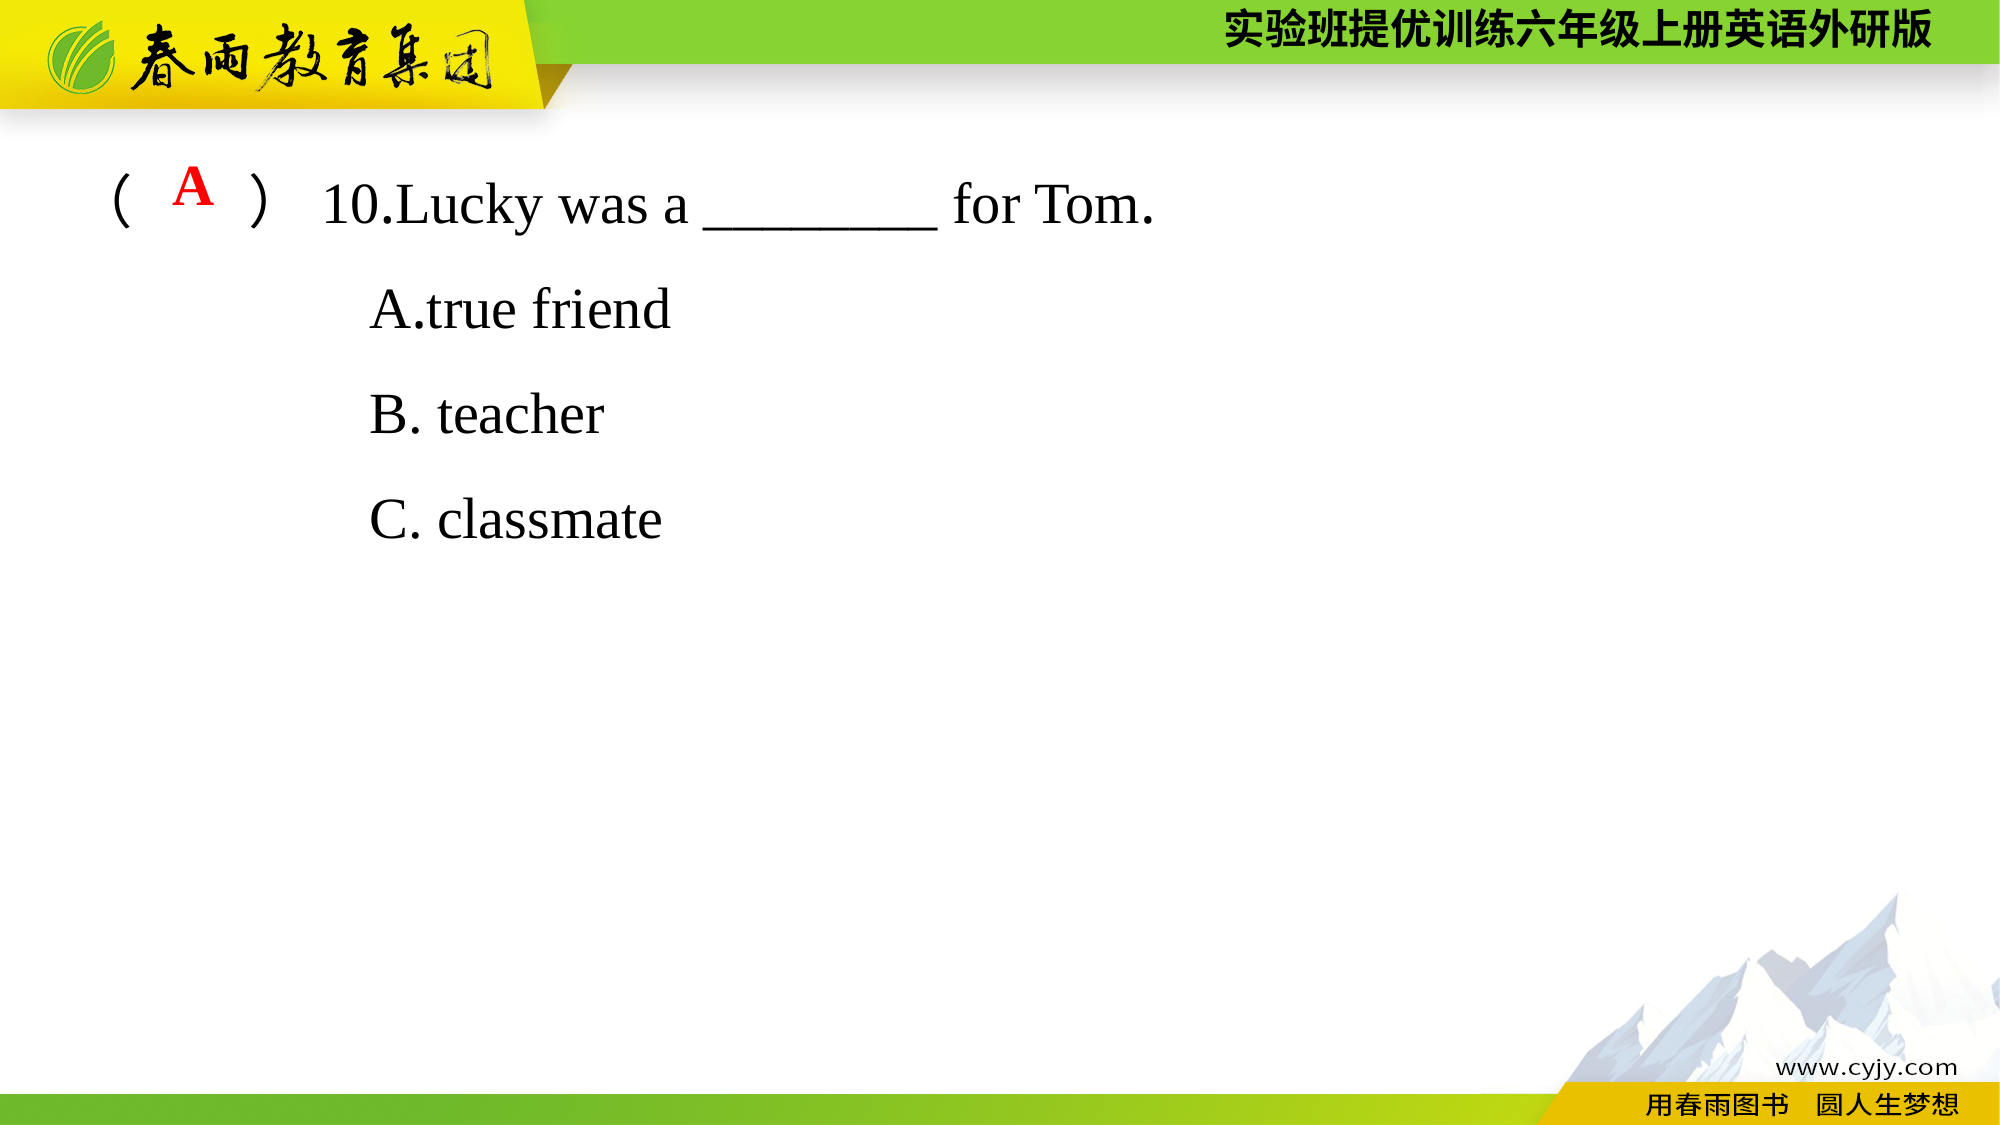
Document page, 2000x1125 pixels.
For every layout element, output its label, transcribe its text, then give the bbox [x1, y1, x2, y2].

list （ ）10.Lucky was a ________ for Tom. A.true friend B. teacher C. classmate [59, 122, 1944, 562]
text_box A [157, 140, 230, 225]
picture [0, 0, 2000, 1125]
